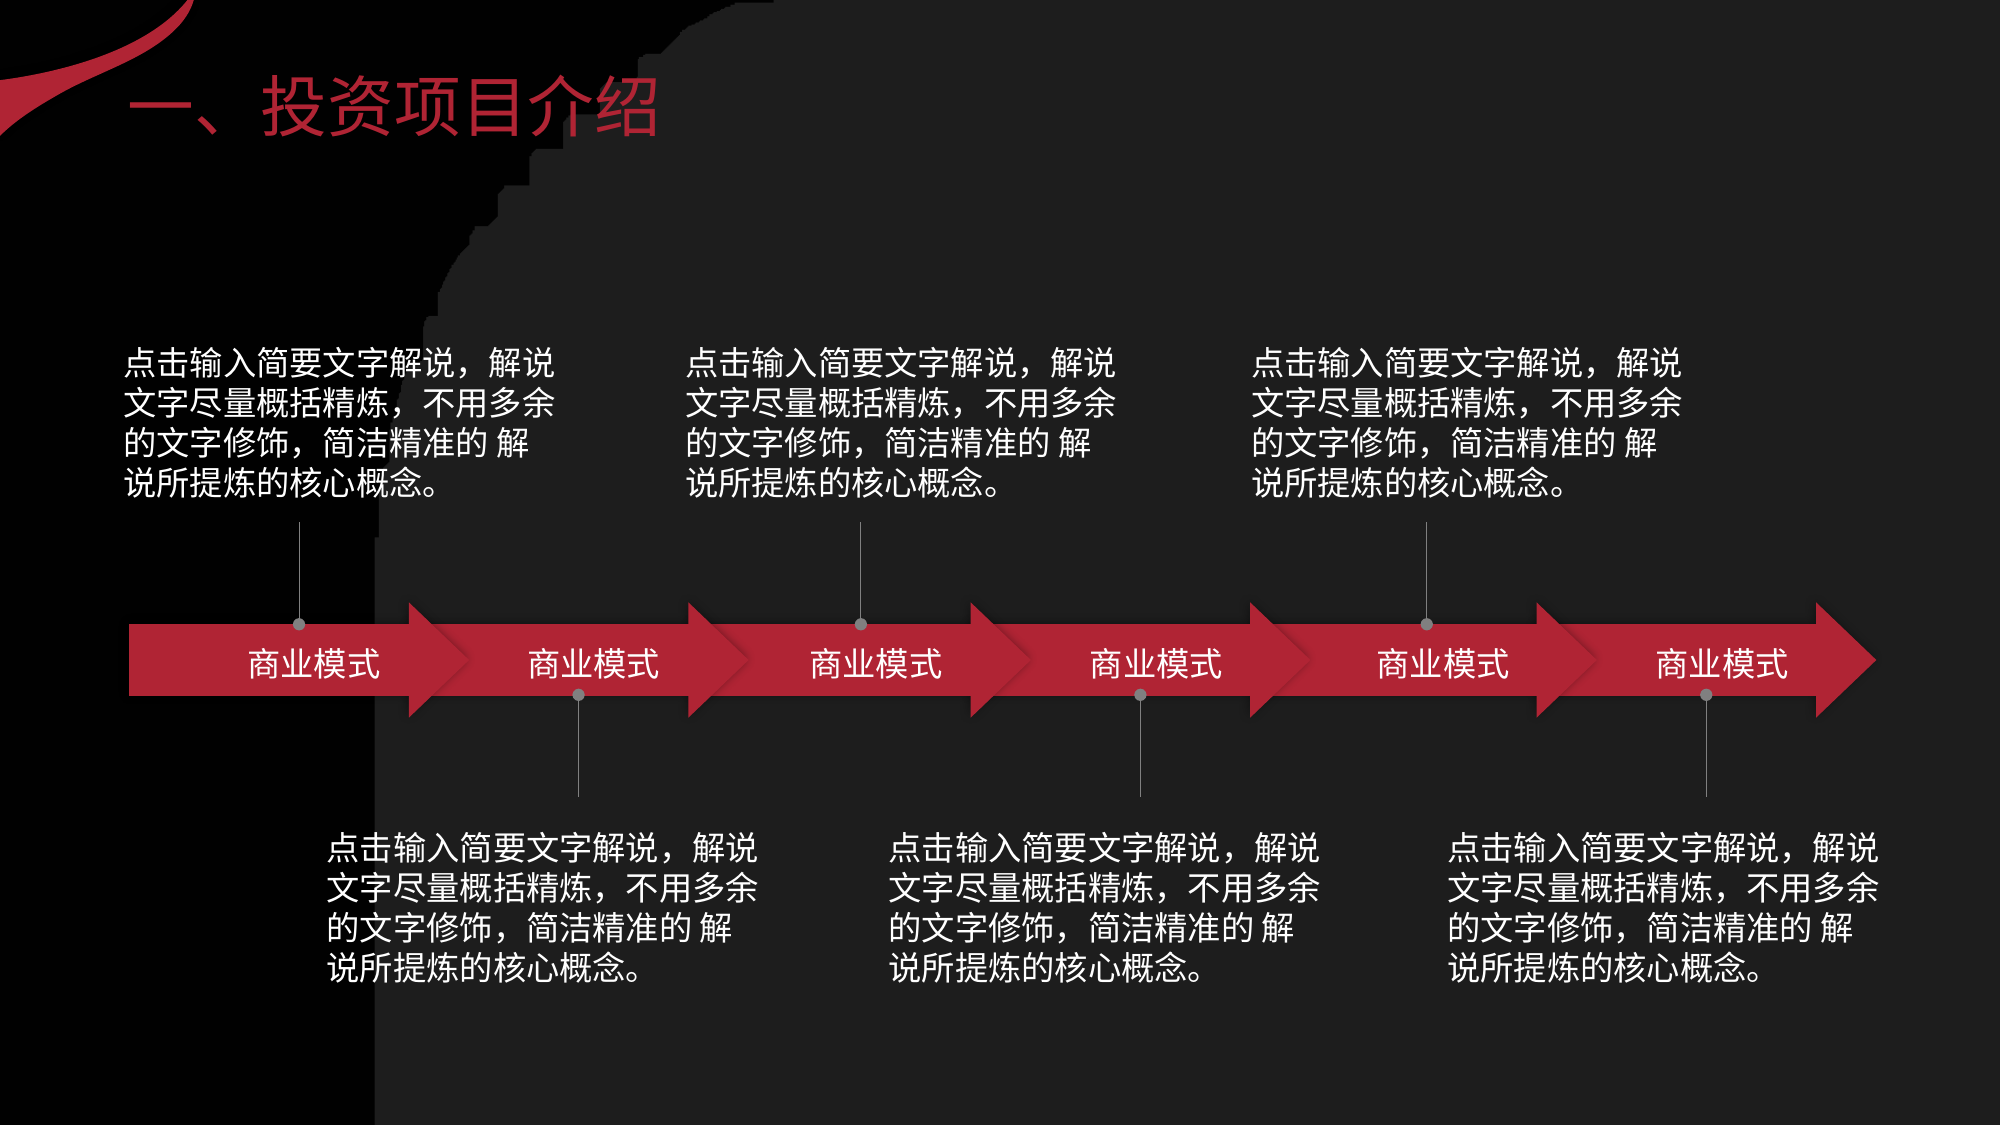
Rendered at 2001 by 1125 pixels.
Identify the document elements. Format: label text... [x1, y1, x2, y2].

text_box [128, 599, 471, 721]
text_box 点击输入简要文字解说，解说文字尽量概括精炼，不用多余的文字修饰，简洁精准的 解说所提炼的核心概念。 [685, 342, 1119, 503]
text_box 点击输入简要文字解说，解说文字尽量概括精炼，不用多余的文字修饰，简洁精准的 解说所提炼的核心概念。 [1251, 342, 1685, 503]
text_box [0, 0, 194, 136]
text_box [1568, 599, 1878, 721]
text_box 点击输入简要文字解说，解说文字尽量概括精炼，不用多余的文字修饰，简洁精准的 解说所提炼的核心概念。 [1447, 827, 1882, 987]
picture [0, 0, 2000, 1125]
text_box 商业模式 [496, 633, 691, 693]
picture [0, 0, 186, 80]
text_box 点击输入简要文字解说，解说文字尽量概括精炼，不用多余的文字修饰，简洁精准的 解说所提炼的核心概念。 [123, 342, 558, 503]
text_box [1004, 599, 1312, 721]
text_box 商业模式 [778, 633, 973, 693]
text_box 点击输入简要文字解说，解说文字尽量概括精炼，不用多余的文字修饰，简洁精准的 解说所提炼的核心概念。 [888, 827, 1323, 987]
text_box 一、投资项目介绍 [110, 56, 887, 154]
text_box 点击输入简要文字解说，解说文字尽量概括精炼，不用多余的文字修饰，简洁精准的 解说所提炼的核心概念。 [326, 827, 761, 987]
text_box [1284, 599, 1599, 721]
text_box 商业模式 [1051, 633, 1262, 693]
text_box 商业模式 [1617, 633, 1827, 693]
text_box [441, 599, 751, 721]
text_box [720, 599, 1033, 721]
text_box 商业模式 [216, 633, 412, 693]
text_box 商业模式 [1336, 633, 1551, 693]
